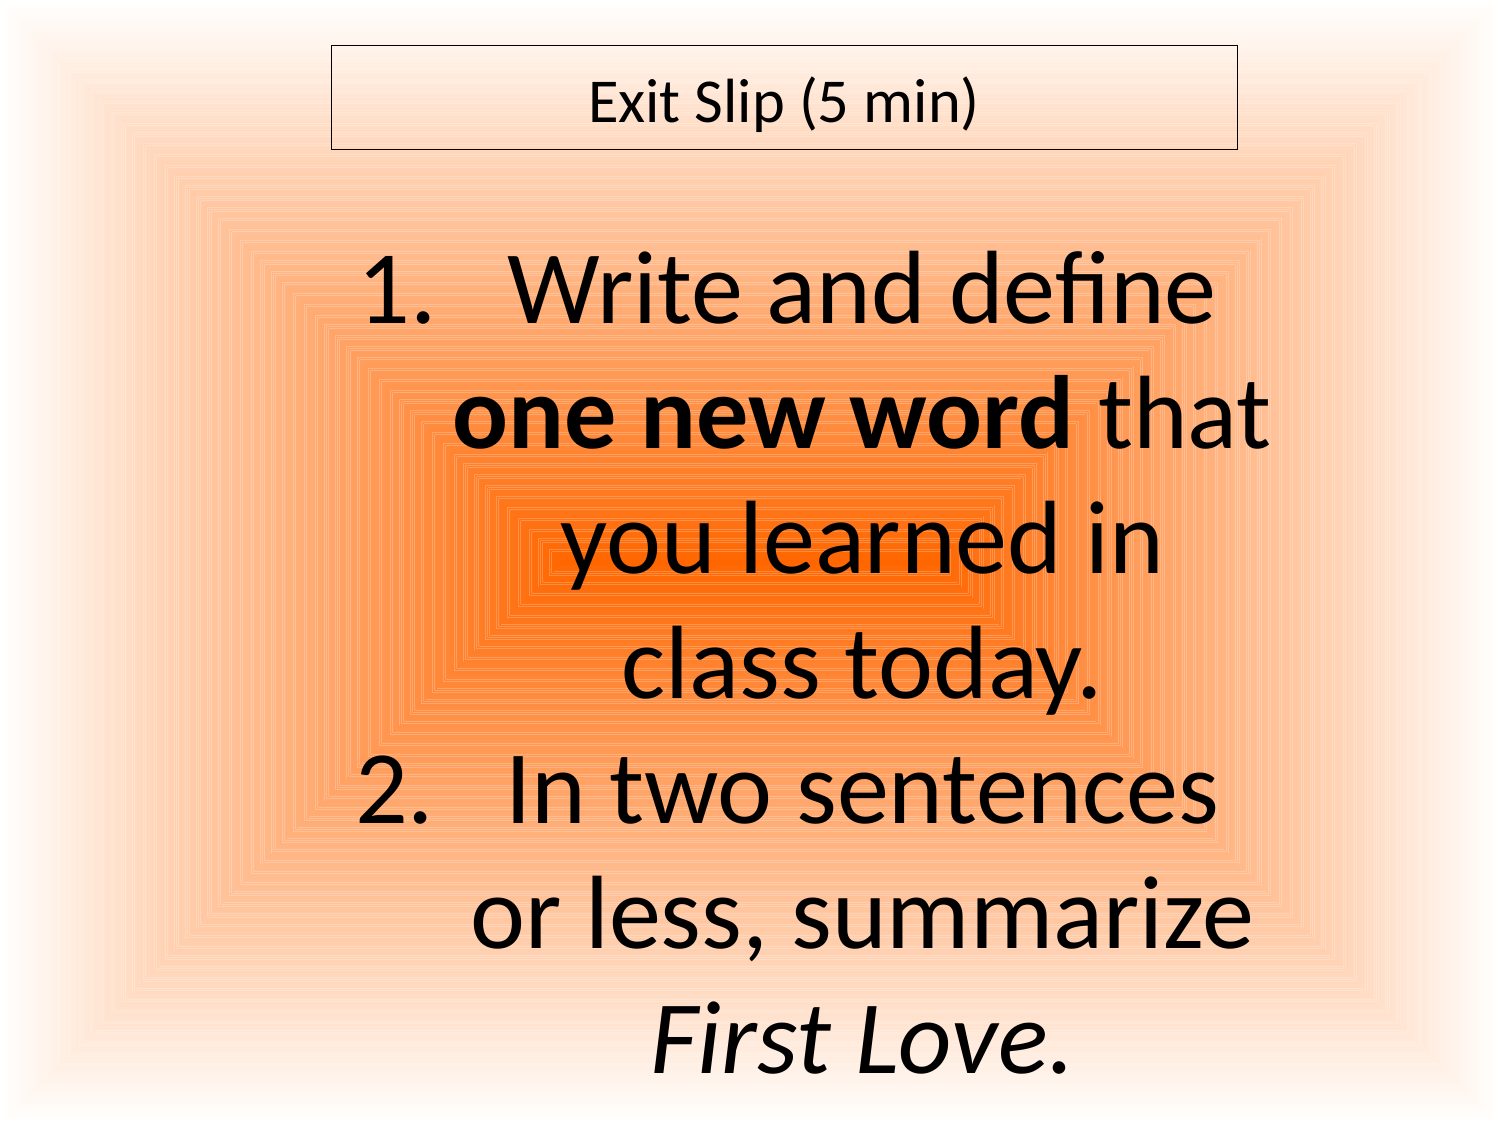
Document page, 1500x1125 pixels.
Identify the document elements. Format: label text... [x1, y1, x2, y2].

text_box Exit Slip (5 min) [331, 45, 1238, 150]
text_box Write and define one new word that you learned in class today. In two sentences or less, summarize First Love. [287, 212, 1288, 1102]
